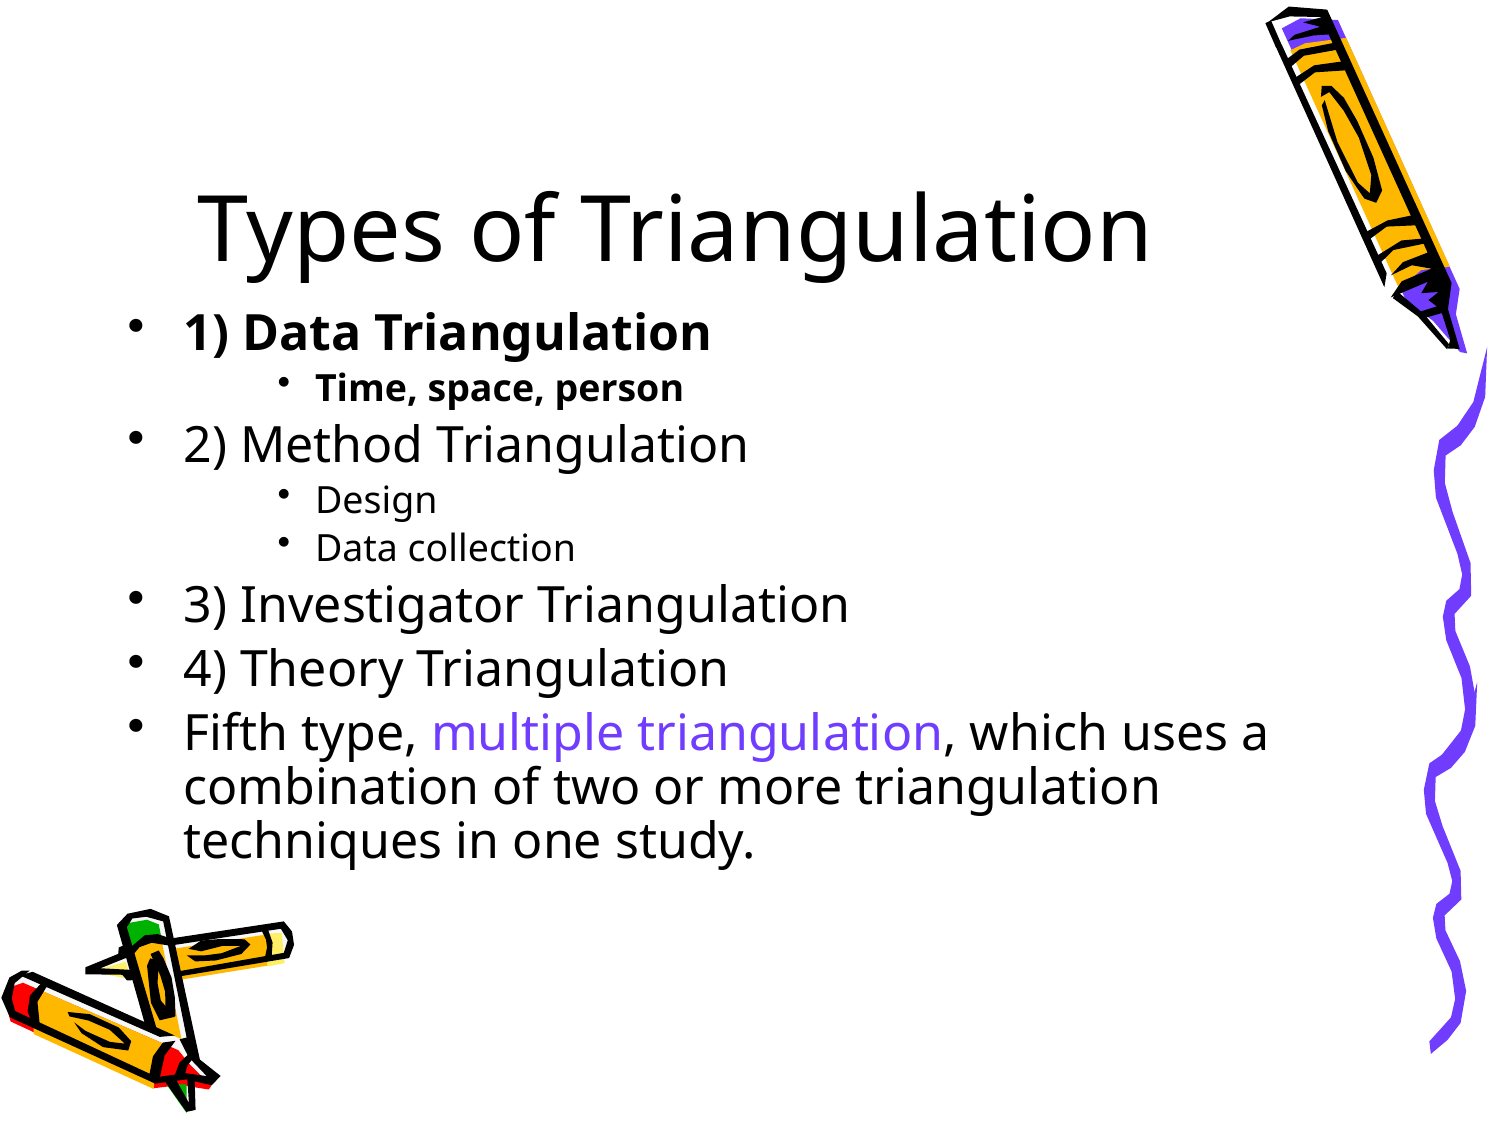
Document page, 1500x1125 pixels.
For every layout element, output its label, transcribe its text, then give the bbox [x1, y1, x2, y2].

title Types of Triangulation [112, 24, 1240, 288]
list 1) Data Triangulation Time, space, person 2) Method Triangulation Design Data collection 3) Investigator Triangulation 4) Theory Triangulation Fifth type, multiple triangulation, which uses a combination of two or more triangulation techniques in one study. [112, 299, 1376, 901]
